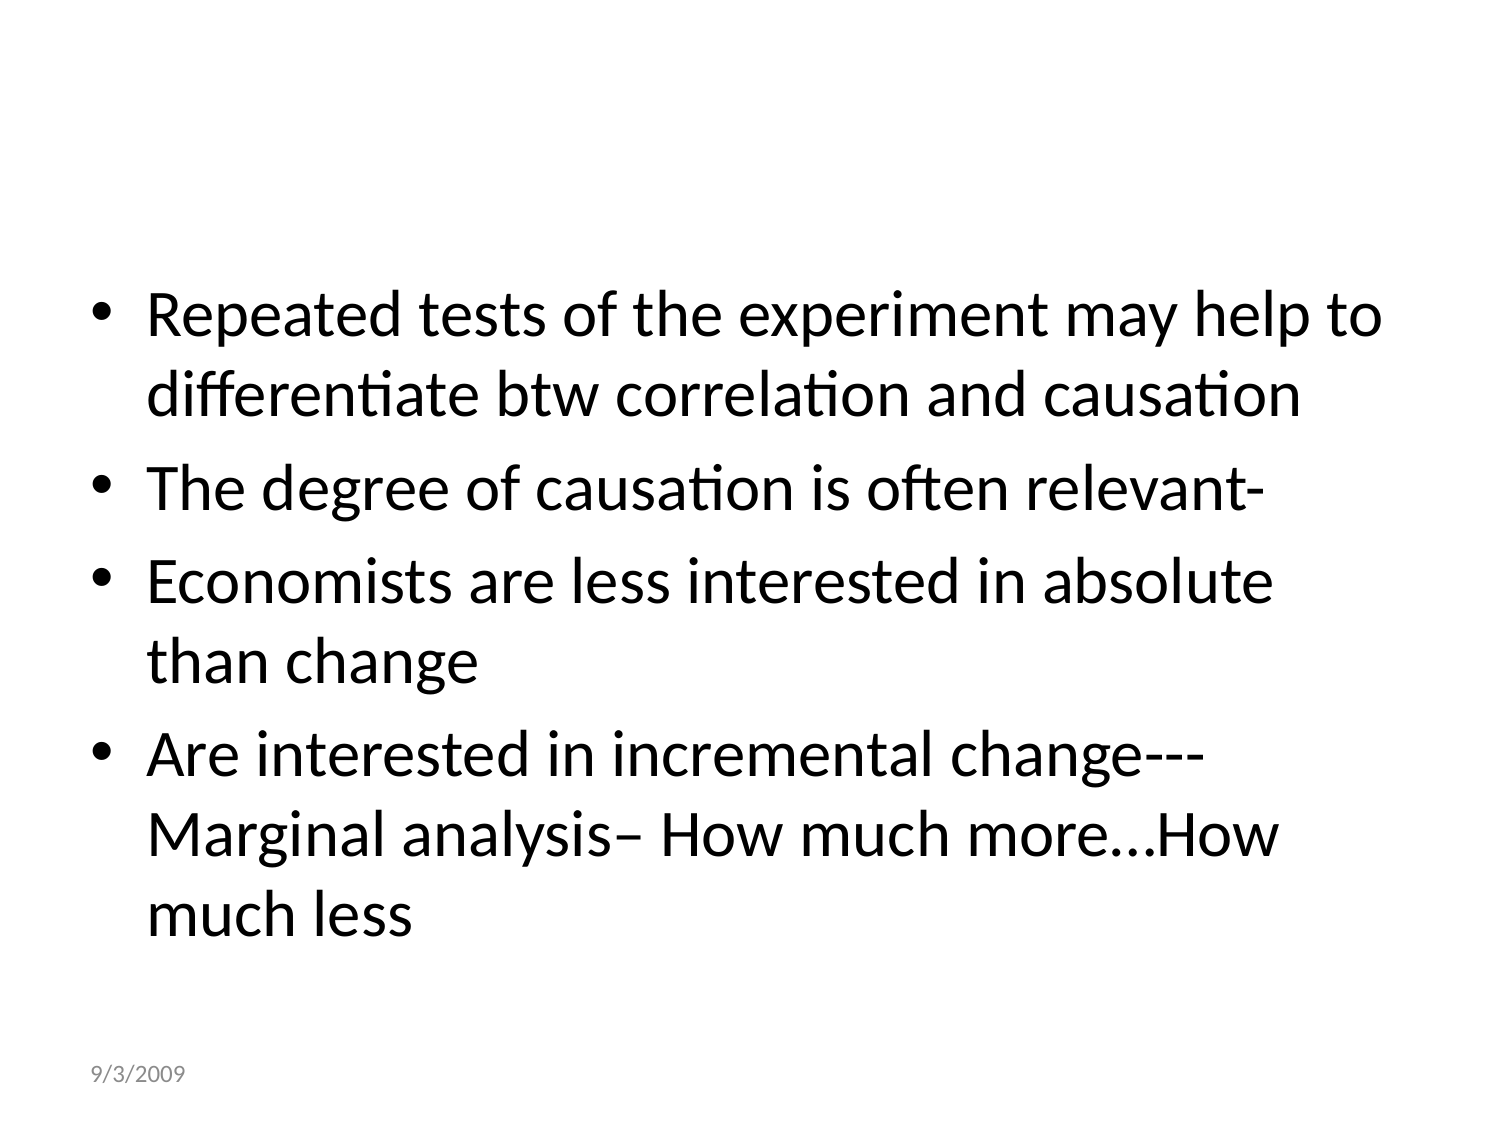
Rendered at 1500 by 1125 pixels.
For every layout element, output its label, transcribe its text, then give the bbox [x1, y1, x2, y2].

list Repeated tests of the experiment may help to differentiate btw correlation and causation The degree of causation is often relevant- Economists are less interested in absolute than change Are interested in incremental change---Marginal analysis– How much more…How much less [75, 262, 1425, 1005]
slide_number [75, 1042, 425, 1103]
